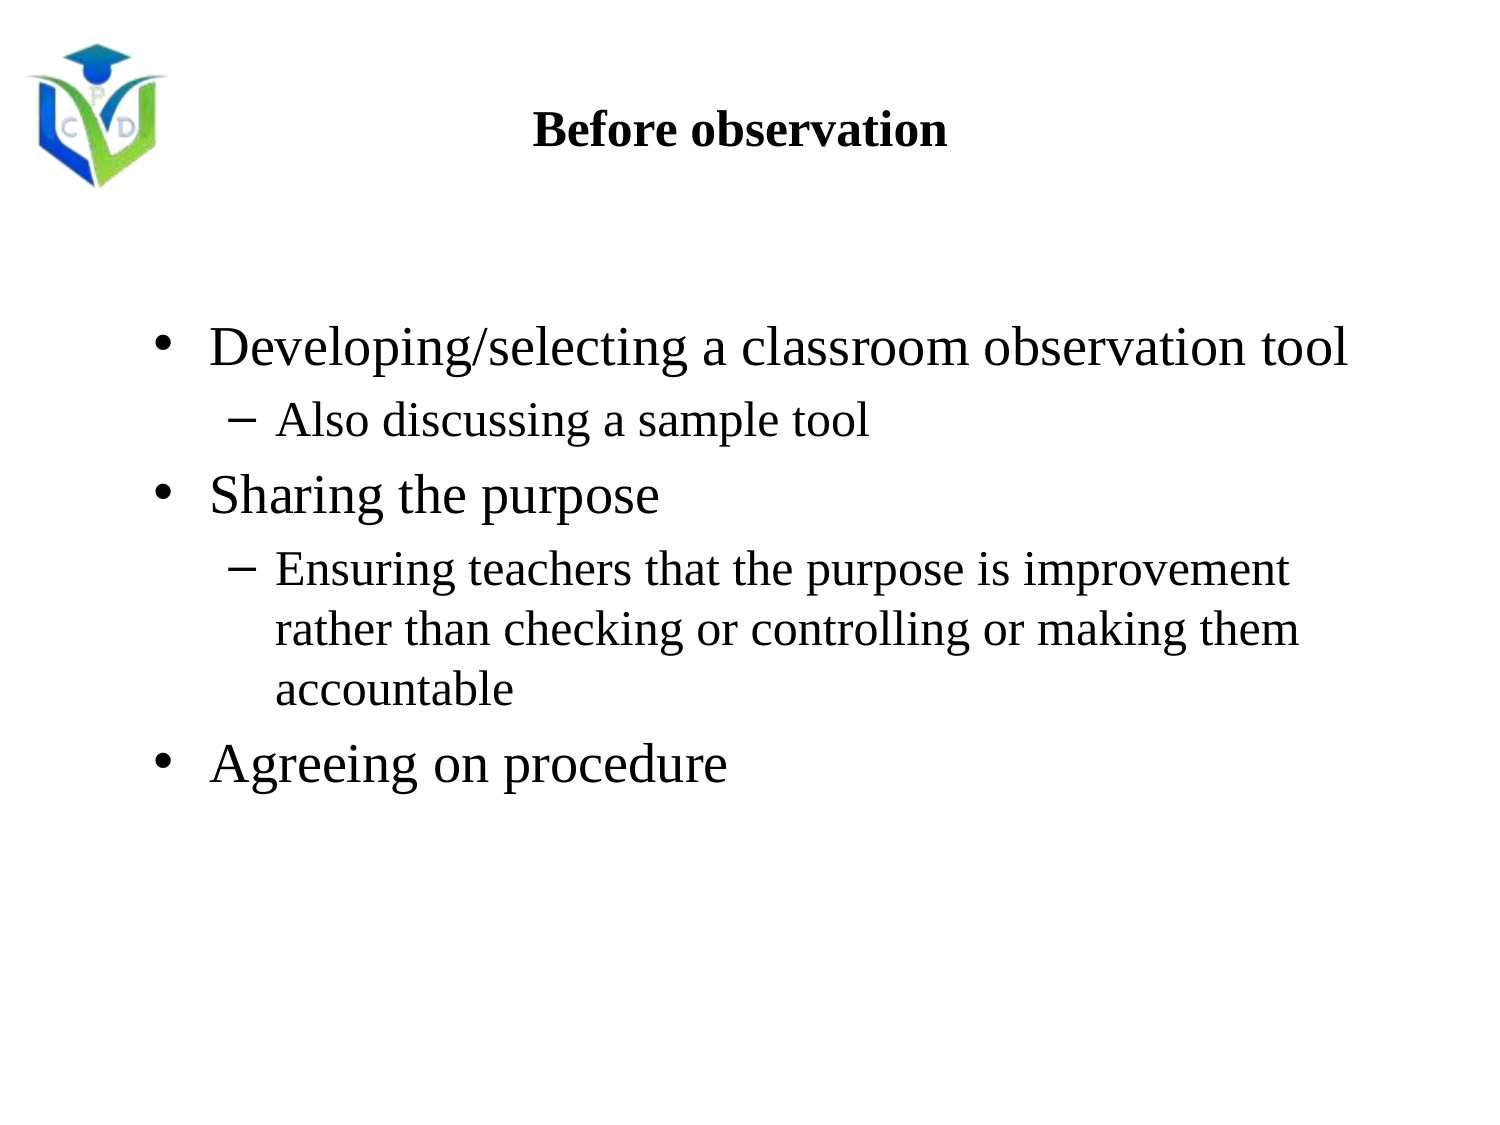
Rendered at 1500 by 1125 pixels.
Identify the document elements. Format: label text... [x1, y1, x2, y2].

title Before observation [137, 87, 1357, 234]
list Developing/selecting a classroom observation tool Also discussing a sample tool Sharing the purpose Ensuring teachers that the purpose is improvement rather than checking or controlling or making them accountable Agreeing on procedure [138, 301, 1434, 1014]
picture [24, 42, 171, 188]
